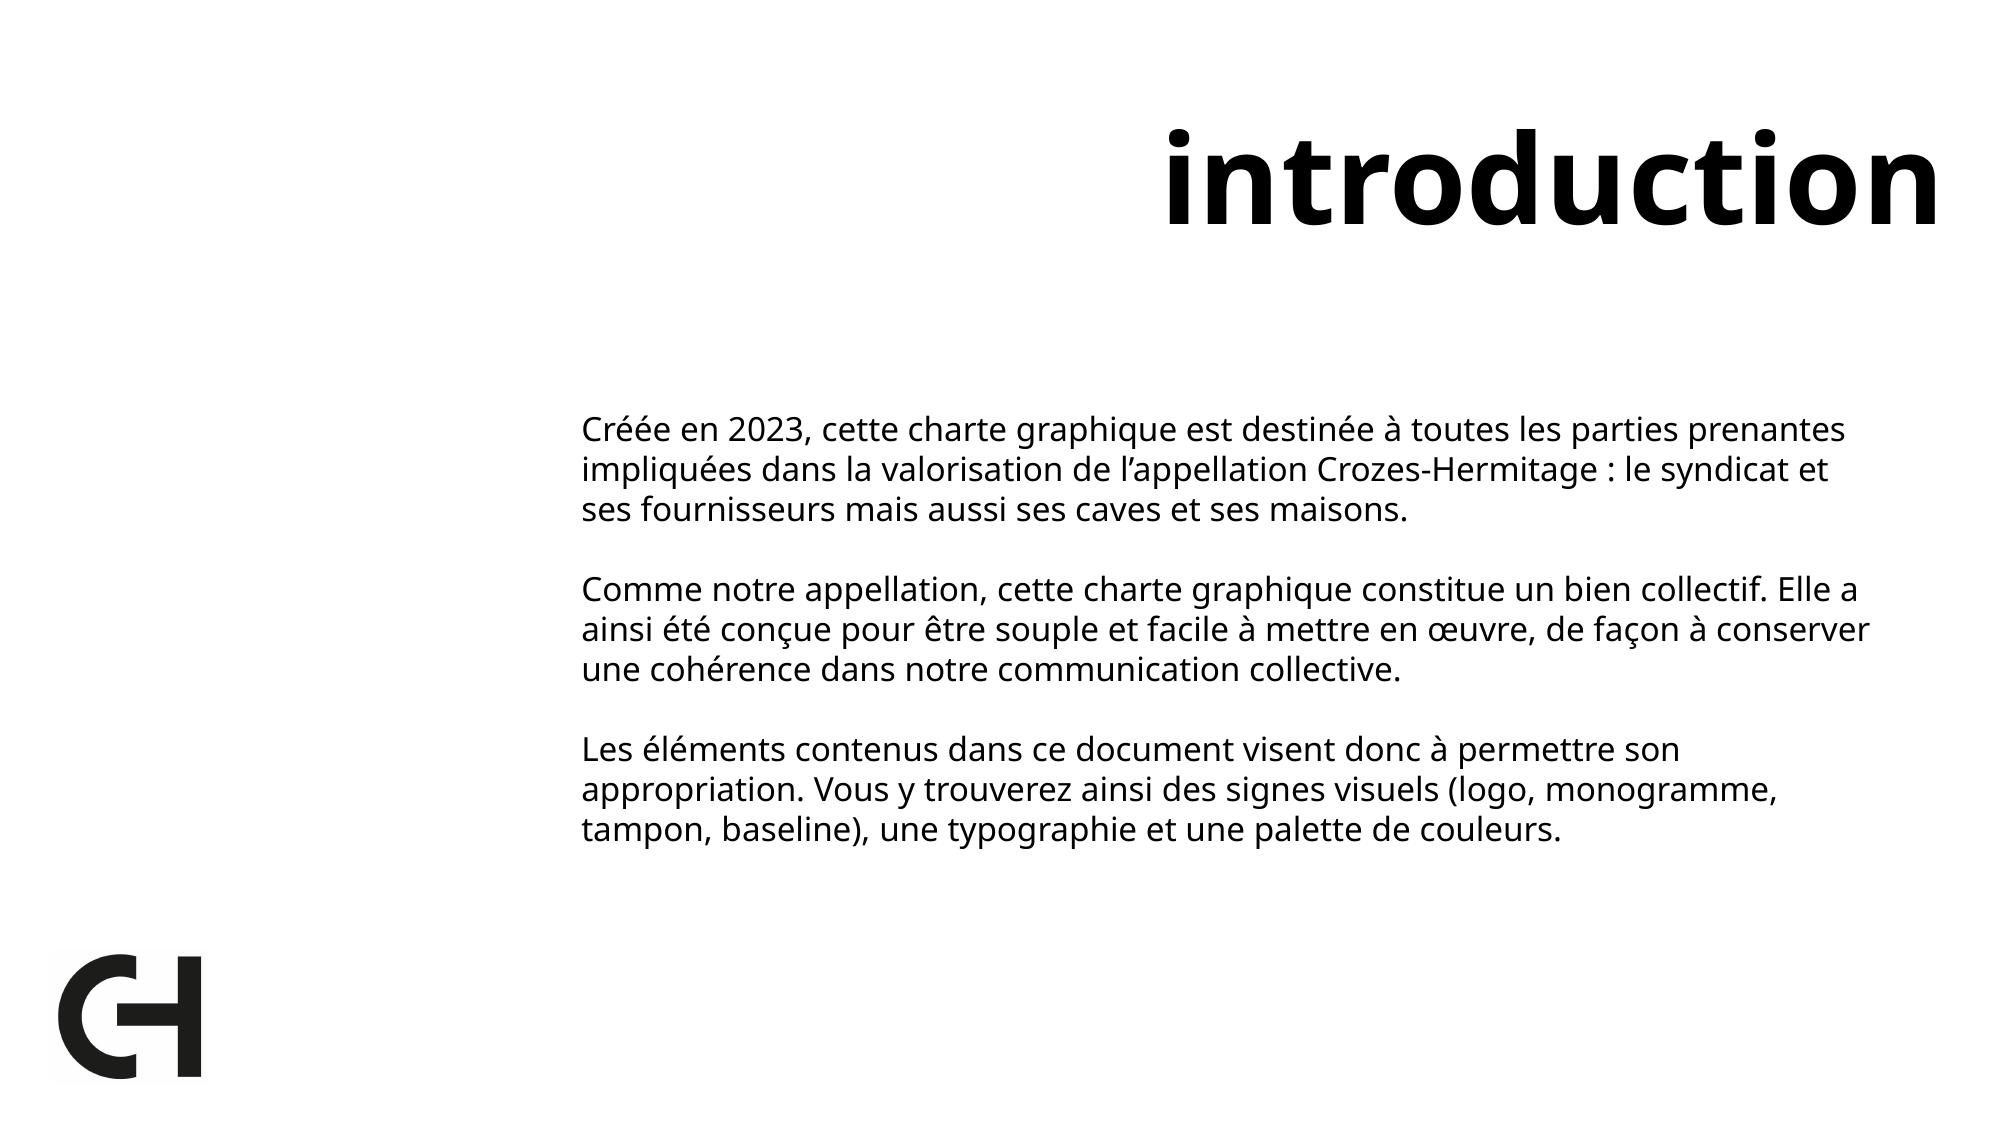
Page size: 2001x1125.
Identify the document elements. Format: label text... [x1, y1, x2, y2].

picture [50, 948, 209, 1085]
text_box Créée en 2023, cette charte graphique est destinée à toutes les parties prenantes impliquées dans la valorisation de l’appellation Crozes-Hermitage : le syndicat et ses fournisseurs mais aussi ses caves et ses maisons. Comme notre appellation, cette charte graphique constitue un bien collectif. Elle a ainsi été conçue pour être souple et facile à mettre en œuvre, de façon à conserver une cohérence dans notre communication collective. Les éléments contenus dans ce document visent donc à permettre son appropriation. Vous y trouverez ainsi des signes visuels (logo, monogramme, tampon, baseline), une typographie et une palette de couleurs. [566, 401, 1902, 856]
text_box introduction [0, 92, 1960, 258]
